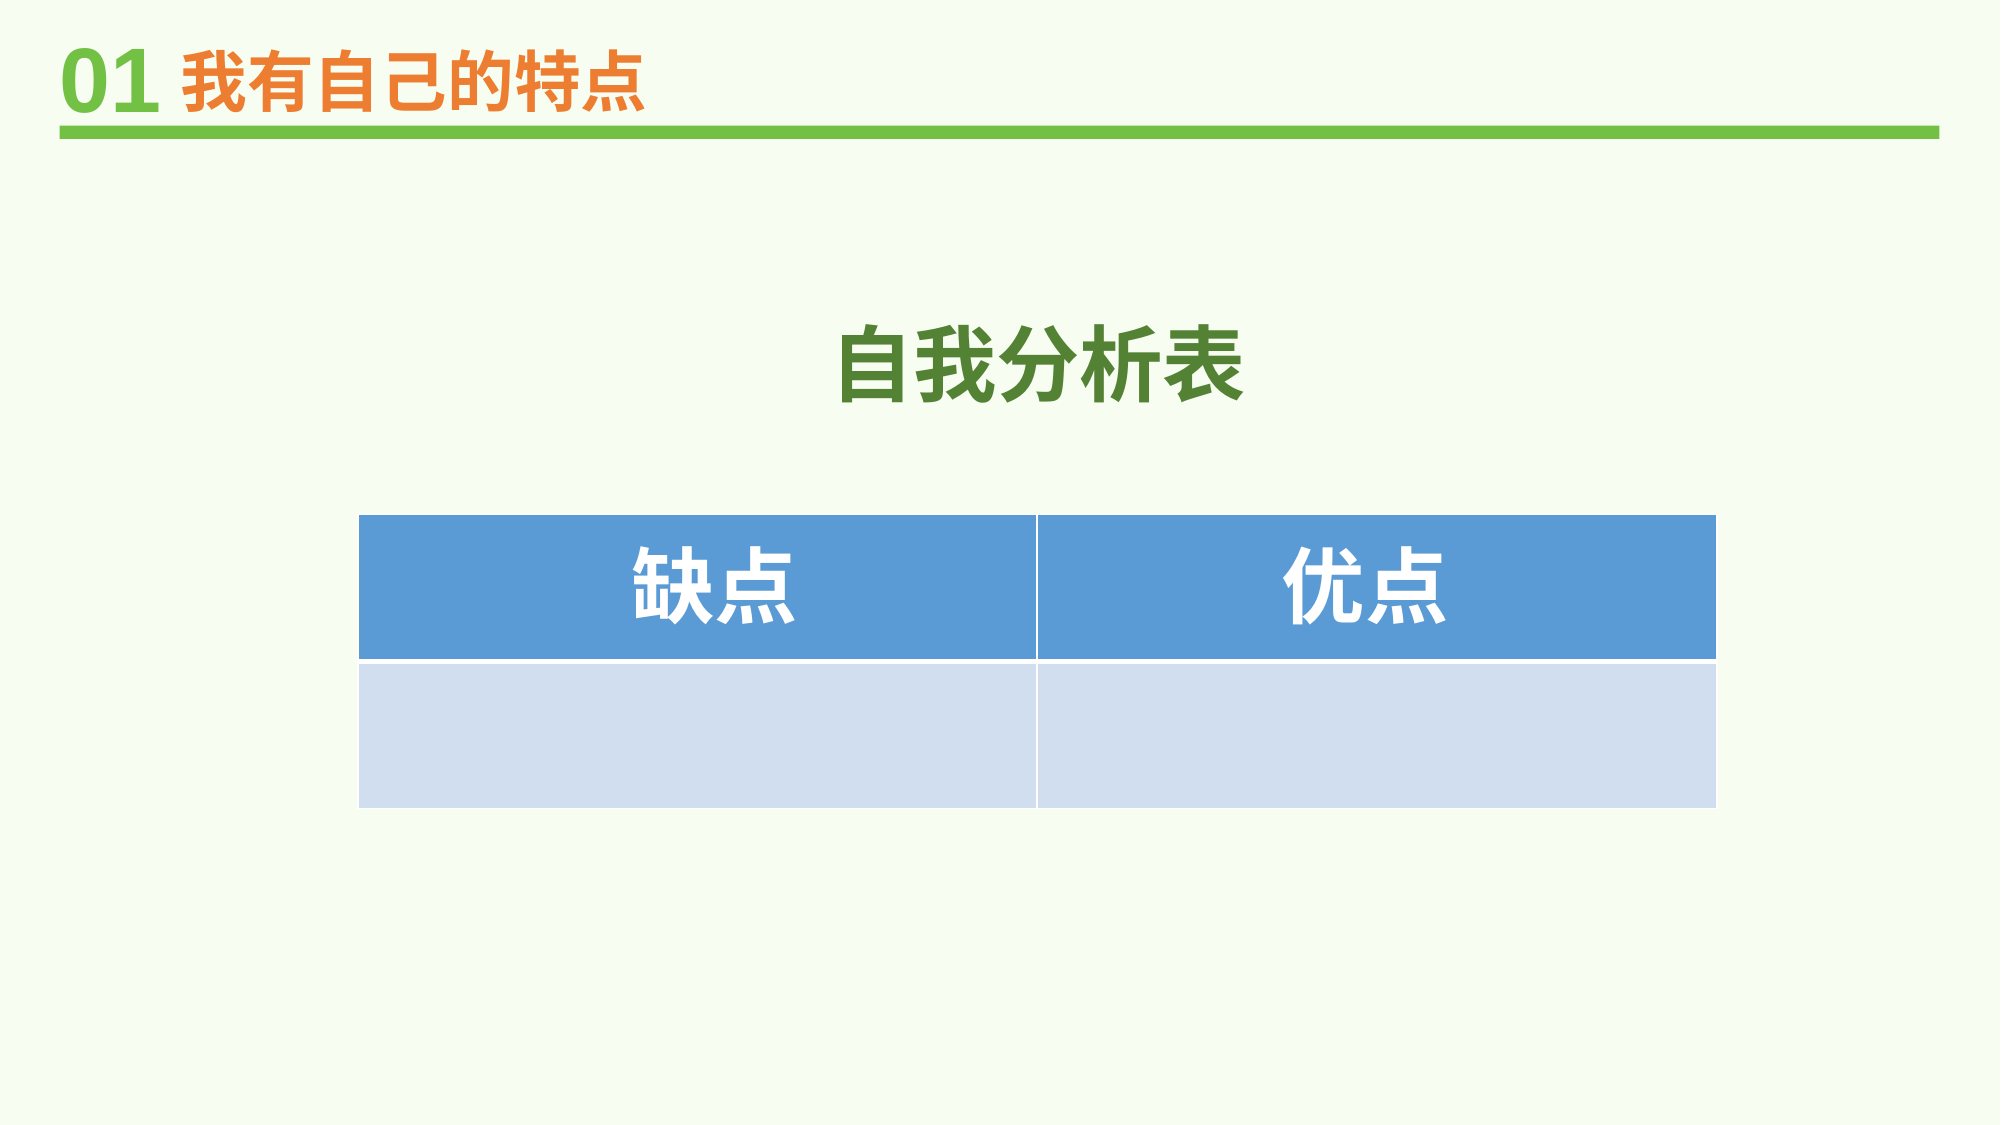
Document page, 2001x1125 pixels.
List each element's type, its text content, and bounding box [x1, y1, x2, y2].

table_header [1038, 515, 1716, 659]
text_box 我有自己的特点 [165, 32, 741, 125]
table_header [359, 515, 1036, 659]
table_cell [359, 664, 1036, 808]
text_box 自我分析表 [815, 305, 1262, 420]
text_box [59, 125, 1940, 140]
text_box 优点 [1267, 526, 1464, 642]
text_box 缺点 [616, 526, 813, 642]
text_box 01 [59, 24, 161, 125]
table_cell [1038, 664, 1716, 808]
